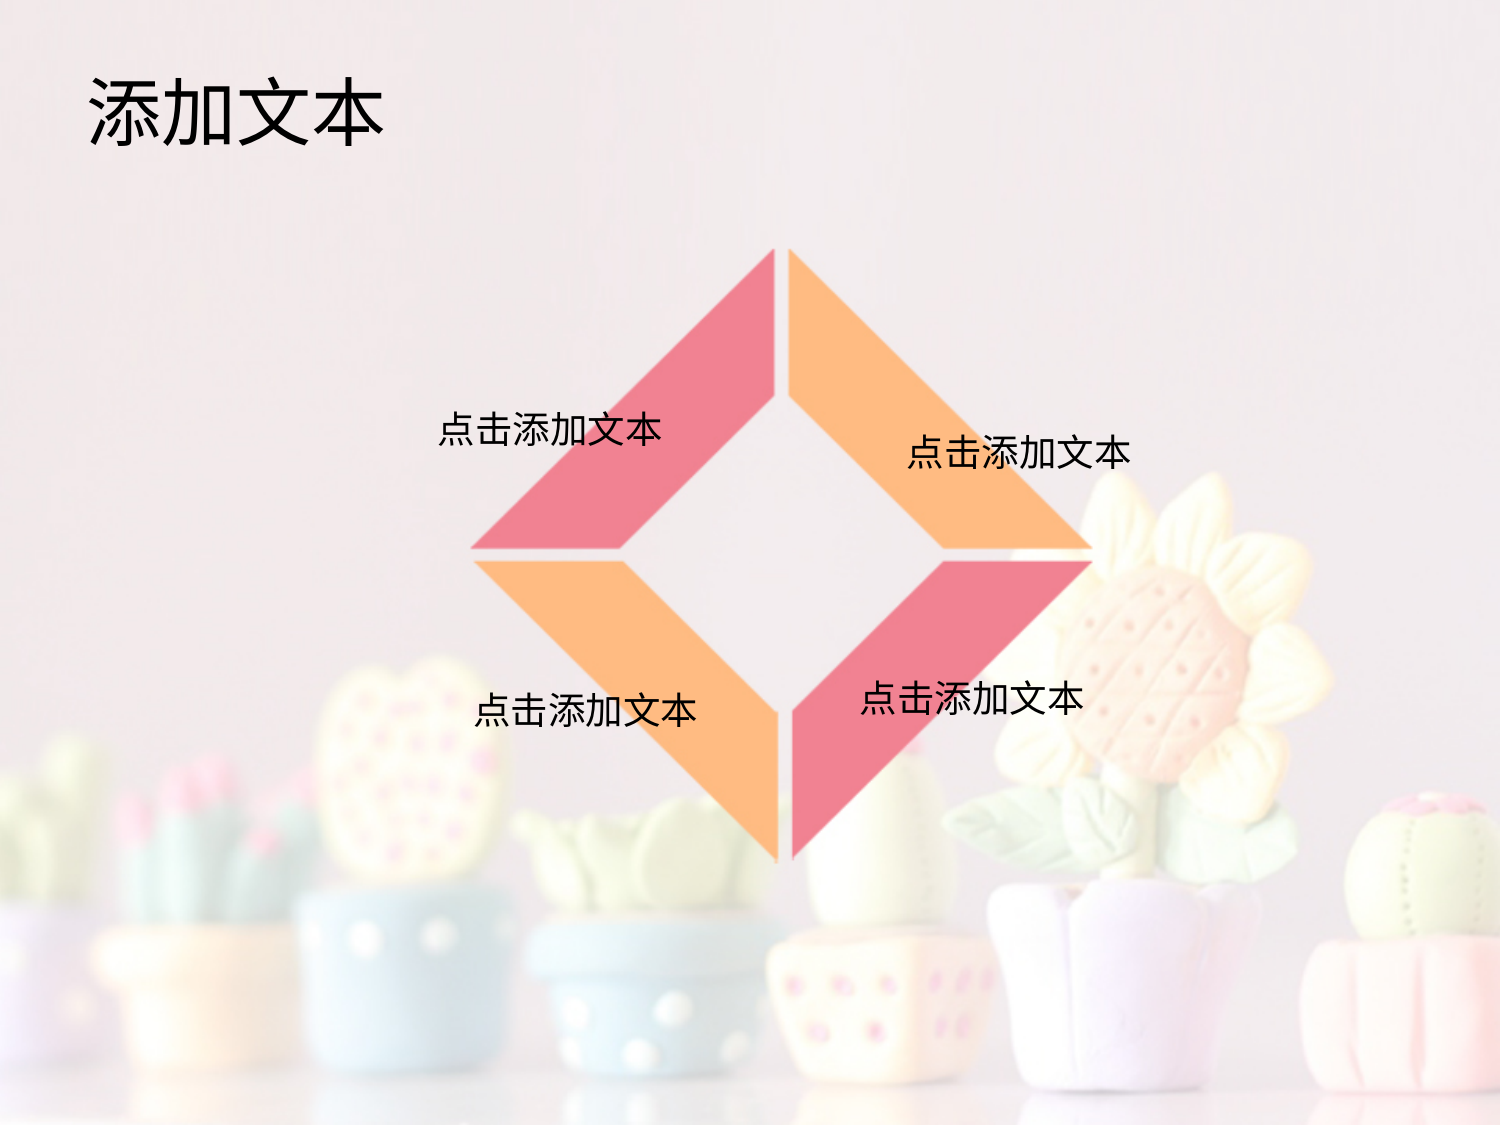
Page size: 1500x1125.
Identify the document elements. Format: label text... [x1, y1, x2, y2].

text_box 添加文本 [72, 58, 402, 164]
text_box 点击添加文本 [423, 398, 678, 459]
picture [0, 0, 1500, 1125]
text_box 点击添加文本 [891, 421, 1147, 482]
text_box 点击添加文本 [458, 679, 714, 740]
text_box 点击添加文本 [845, 667, 1100, 728]
